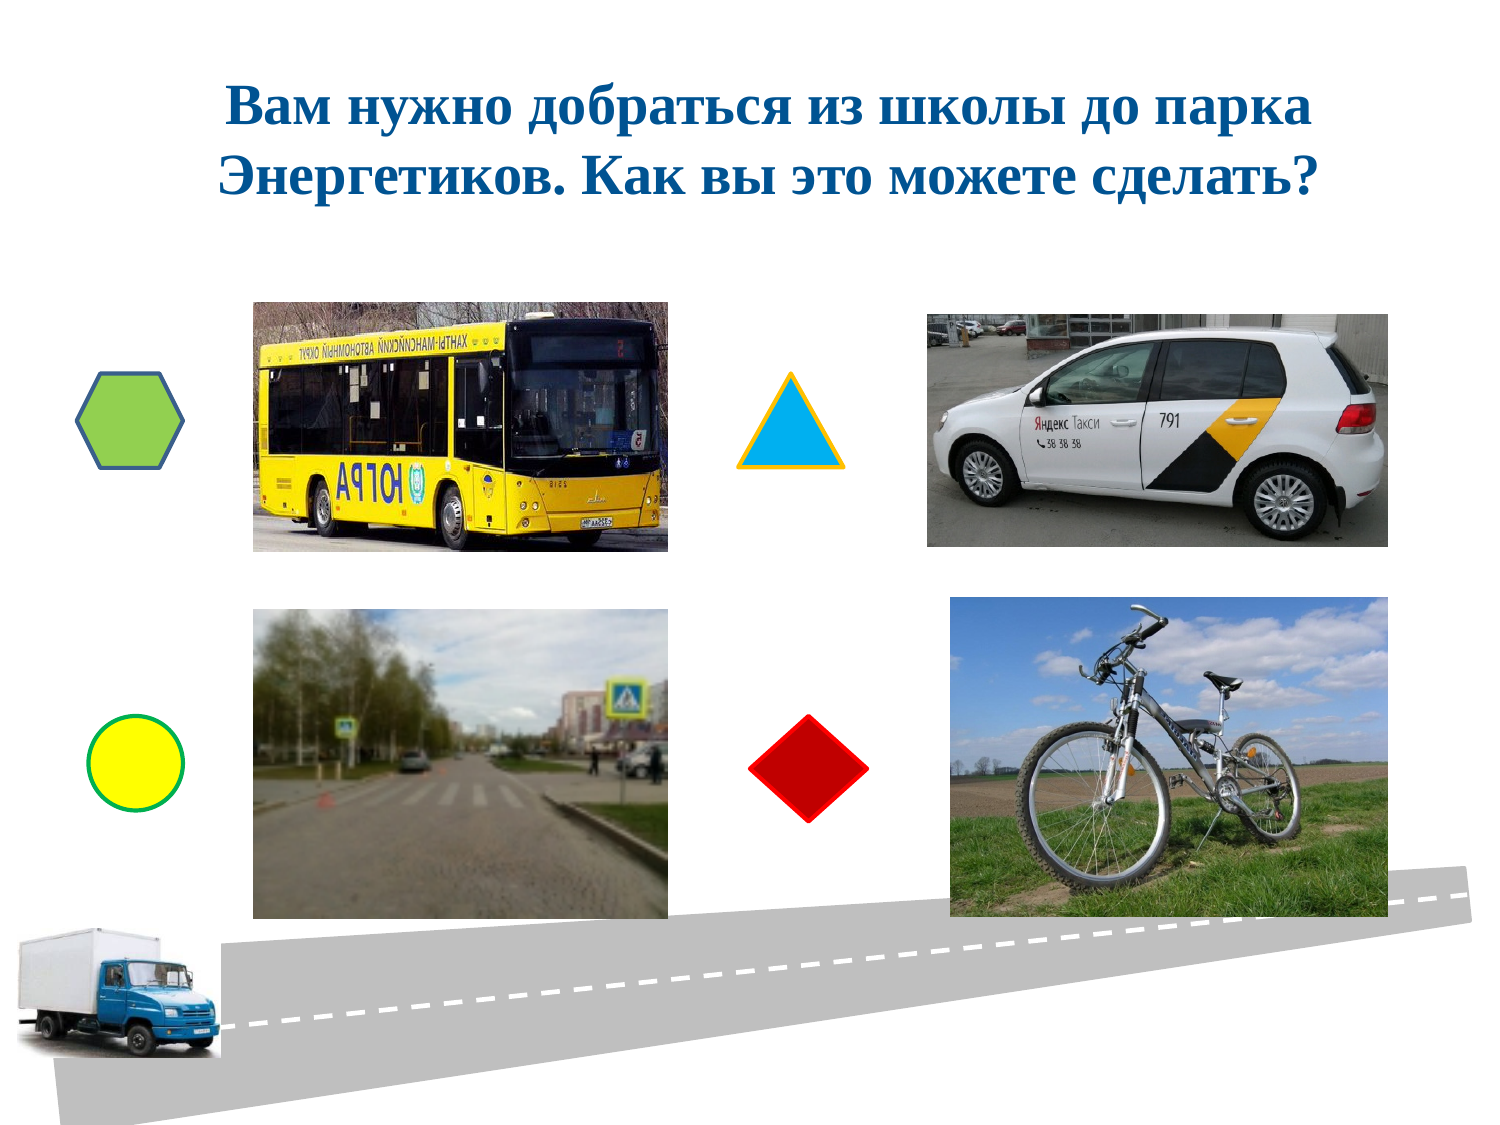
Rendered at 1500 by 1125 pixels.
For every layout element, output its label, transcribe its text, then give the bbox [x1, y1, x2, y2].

picture [950, 597, 1389, 917]
picture [253, 302, 668, 552]
picture [17, 928, 221, 1058]
picture [926, 314, 1389, 547]
list Вам нужно добраться из школы до парка Энергетиков. Как вы это можете сделать? [93, 58, 1444, 879]
text_box [86, 713, 186, 813]
text_box [747, 714, 870, 824]
text_box [736, 371, 846, 470]
text_box [74, 371, 185, 470]
picture [253, 609, 668, 919]
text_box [49, 880, 1472, 1059]
